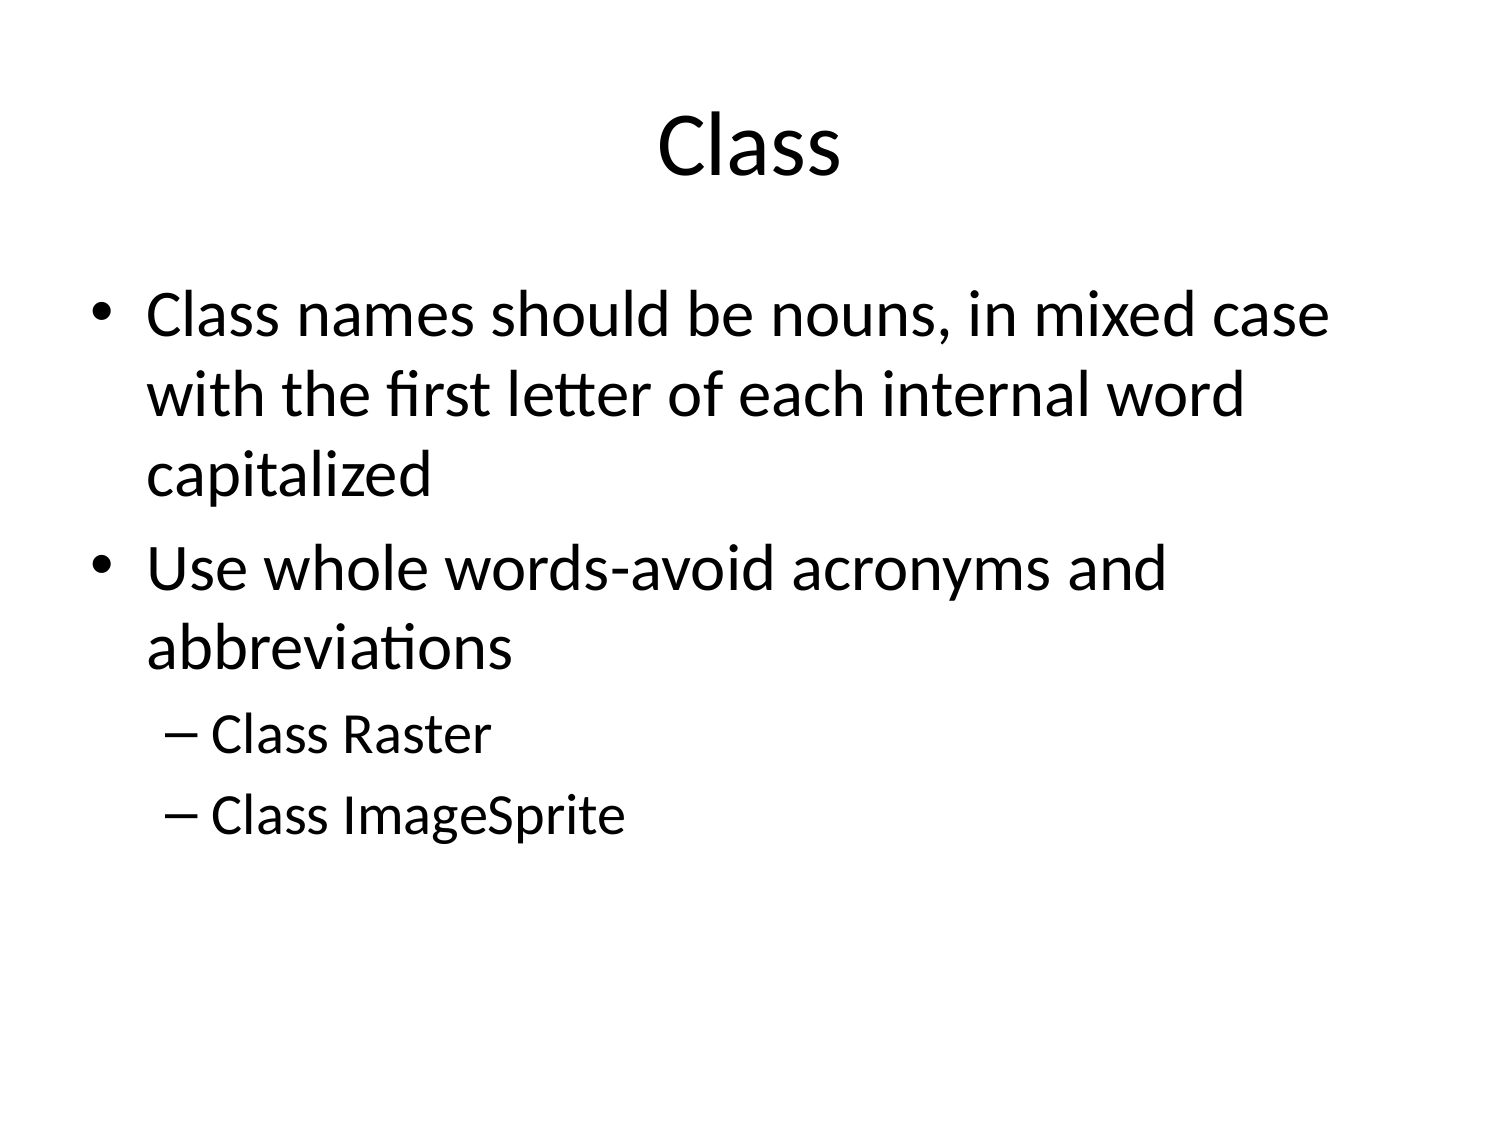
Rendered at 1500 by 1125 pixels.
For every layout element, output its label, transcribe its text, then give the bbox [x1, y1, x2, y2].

list Class names should be nouns, in mixed case with the first letter of each internal word capitalized Use whole words-avoid acronyms and abbreviations Class Raster Class ImageSprite [75, 262, 1425, 1005]
title Class [75, 45, 1425, 233]
